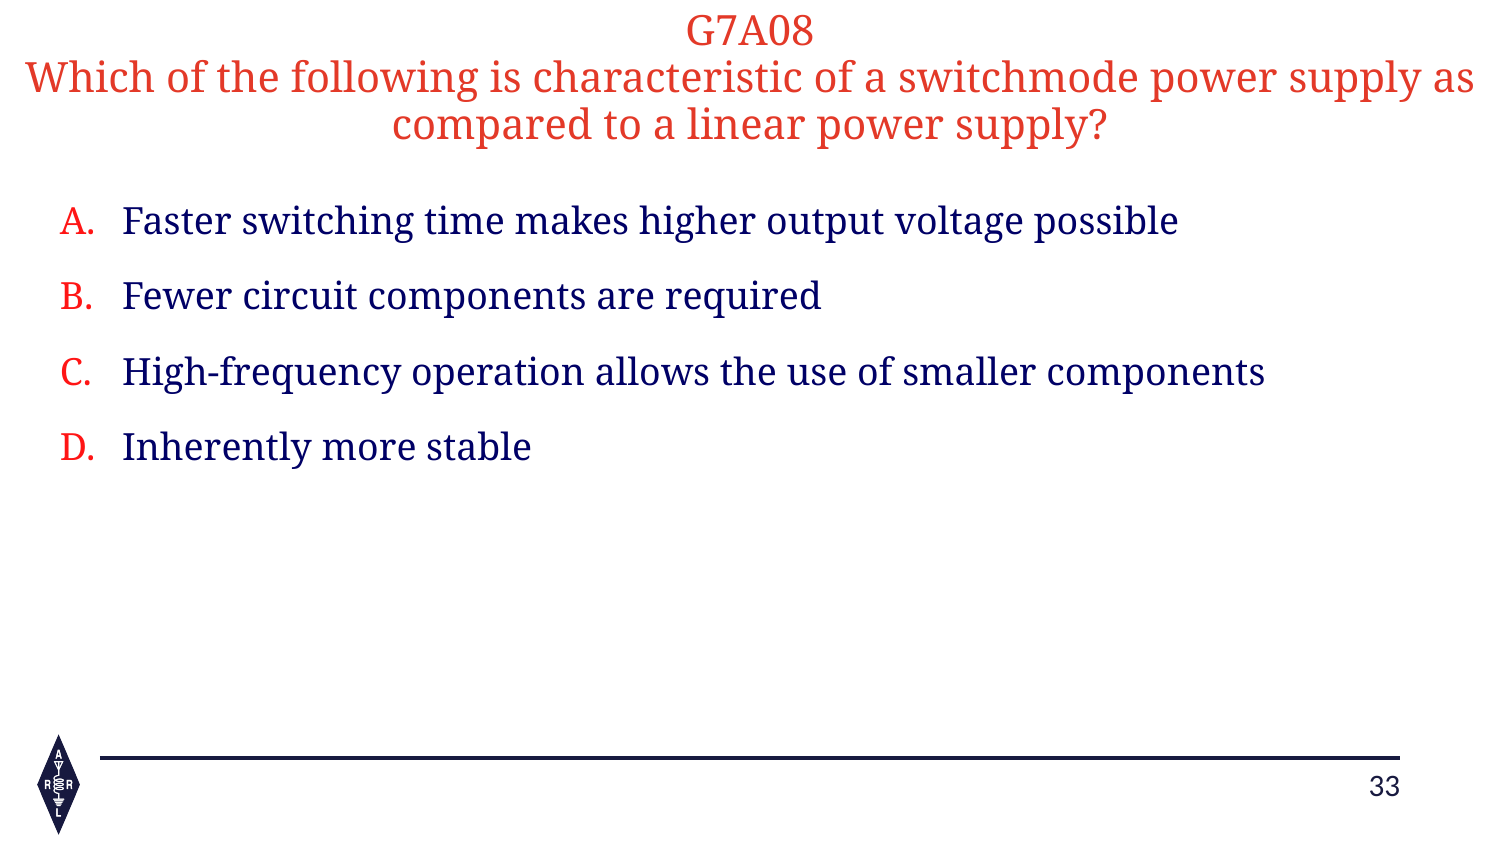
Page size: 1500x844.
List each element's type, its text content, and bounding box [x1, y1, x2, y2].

picture [37, 734, 80, 835]
text_box Faster switching time makes higher output voltage possible Fewer circuit components are required High-frequency operation allows the use of smaller components Inherently more stable [45, 167, 1459, 642]
text_box G7A08 Which of the following is characteristic of a switchmode power supply as compared to a linear power supply? [0, 0, 1500, 177]
slide_number 33 [1302, 761, 1400, 807]
